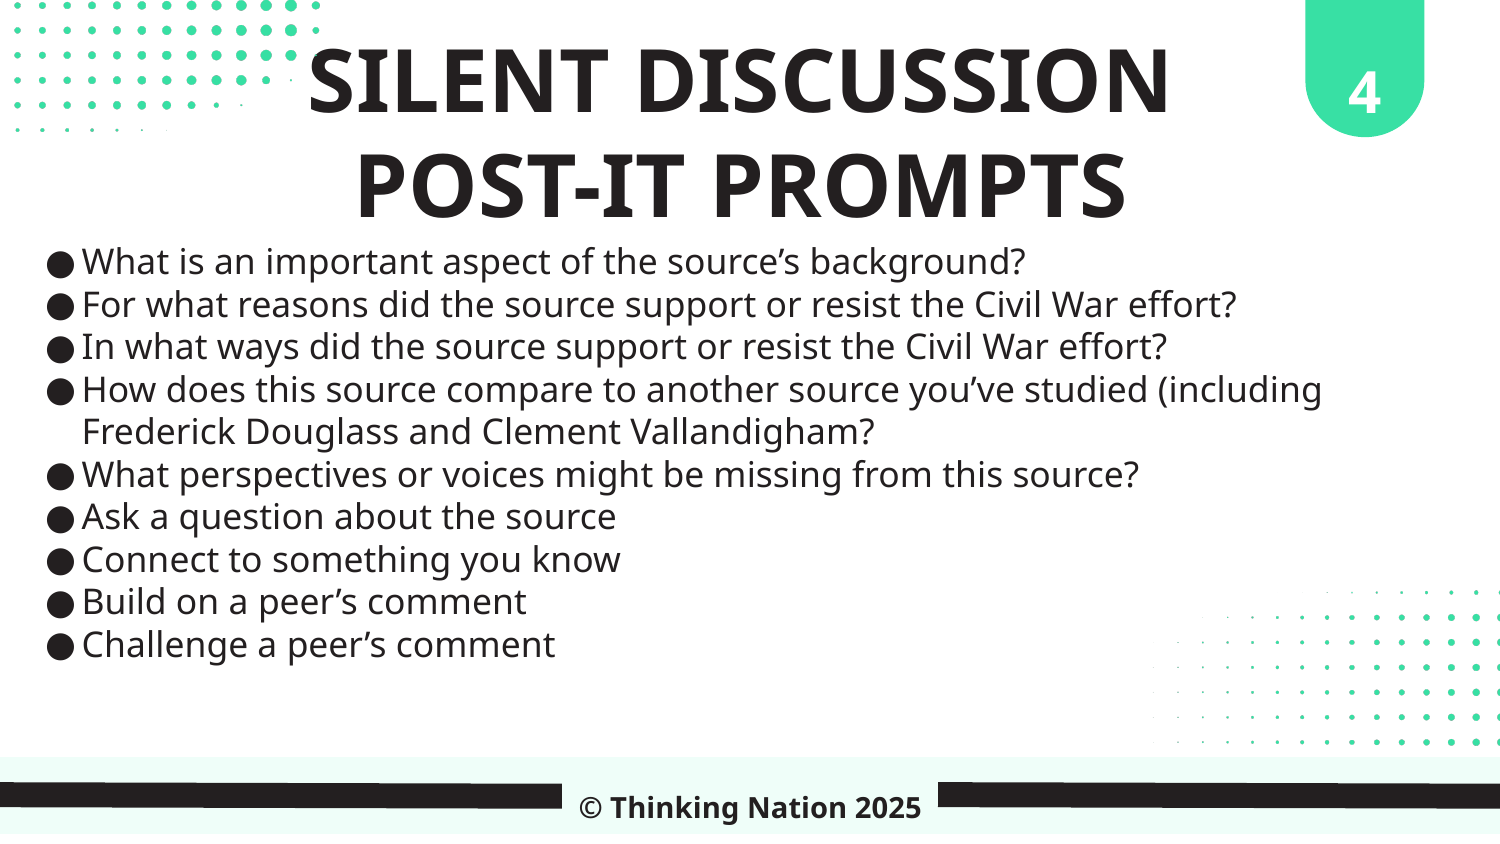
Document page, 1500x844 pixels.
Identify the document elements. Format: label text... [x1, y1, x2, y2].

text_box [0, 0, 320, 132]
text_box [0, 756, 1500, 835]
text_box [1300, 0, 1430, 138]
text_box SILENT DISCUSSION POST-IT PROMPTS [200, 25, 1282, 236]
text_box What is an important aspect of the source’s background? For what reasons did the source support or resist the Civil War effort? In what ways did the source support or resist the Civil War effort? How does this source compare to another source you’ve studied (including Frederick Douglass and Clement Vallandigham? What perspectives or voices might be missing from this source? Ask a question about the source Connect to something you know Build on a peer’s comment Challenge a peer’s comment [44, 239, 1413, 665]
text_box [1128, 590, 1500, 755]
